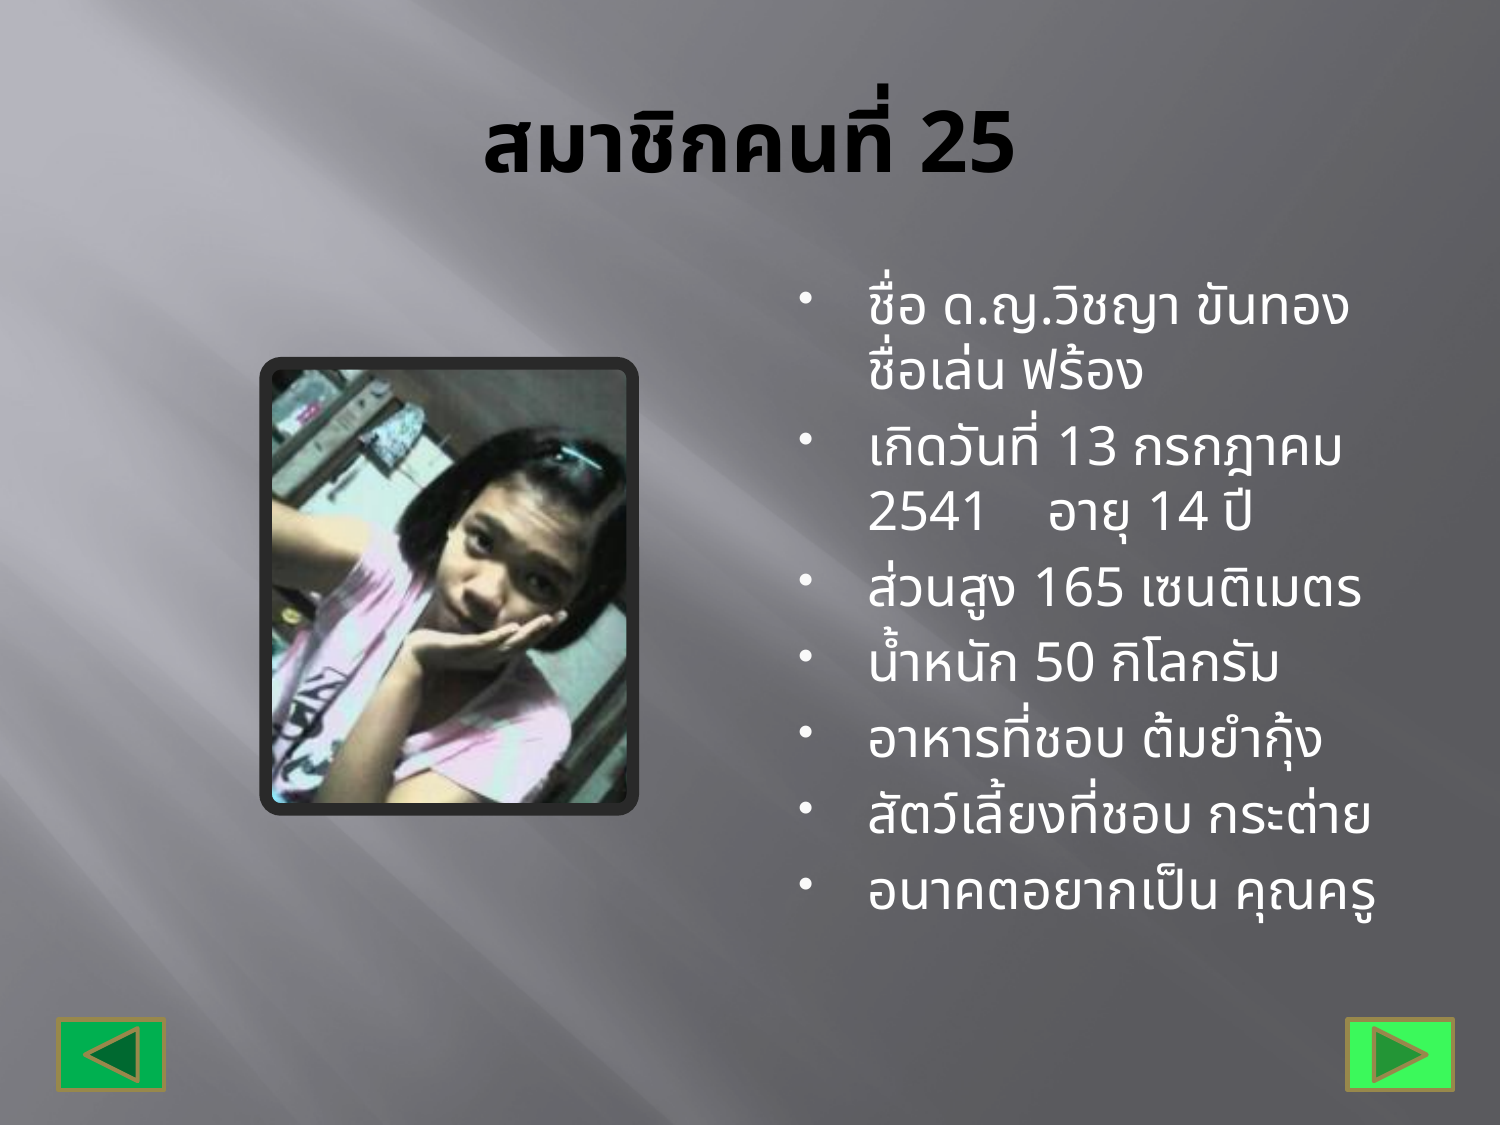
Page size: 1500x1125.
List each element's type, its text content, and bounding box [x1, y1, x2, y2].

title สมาชิกคนที่ 25 [75, 45, 1425, 233]
text_box [56, 1017, 166, 1092]
text_box [1345, 1017, 1455, 1092]
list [265, 362, 633, 810]
list ชื่อ ด.ญ.วิชญา ขันทอง ชื่อเล่น ฟร้อง เกิดวันที่ 13 กรกฎาคม 2541 อายุ 14 ปี ส่วนสูง 165 เซนติเมตร น้ำหนัก 50 กิโลกรัม อาหารที่ชอบ ต้มยำกุ้ง สัตว์เลี้ยงที่ชอบ กระต่าย อนาคตอยากเป็น คุณครู [762, 262, 1425, 1005]
